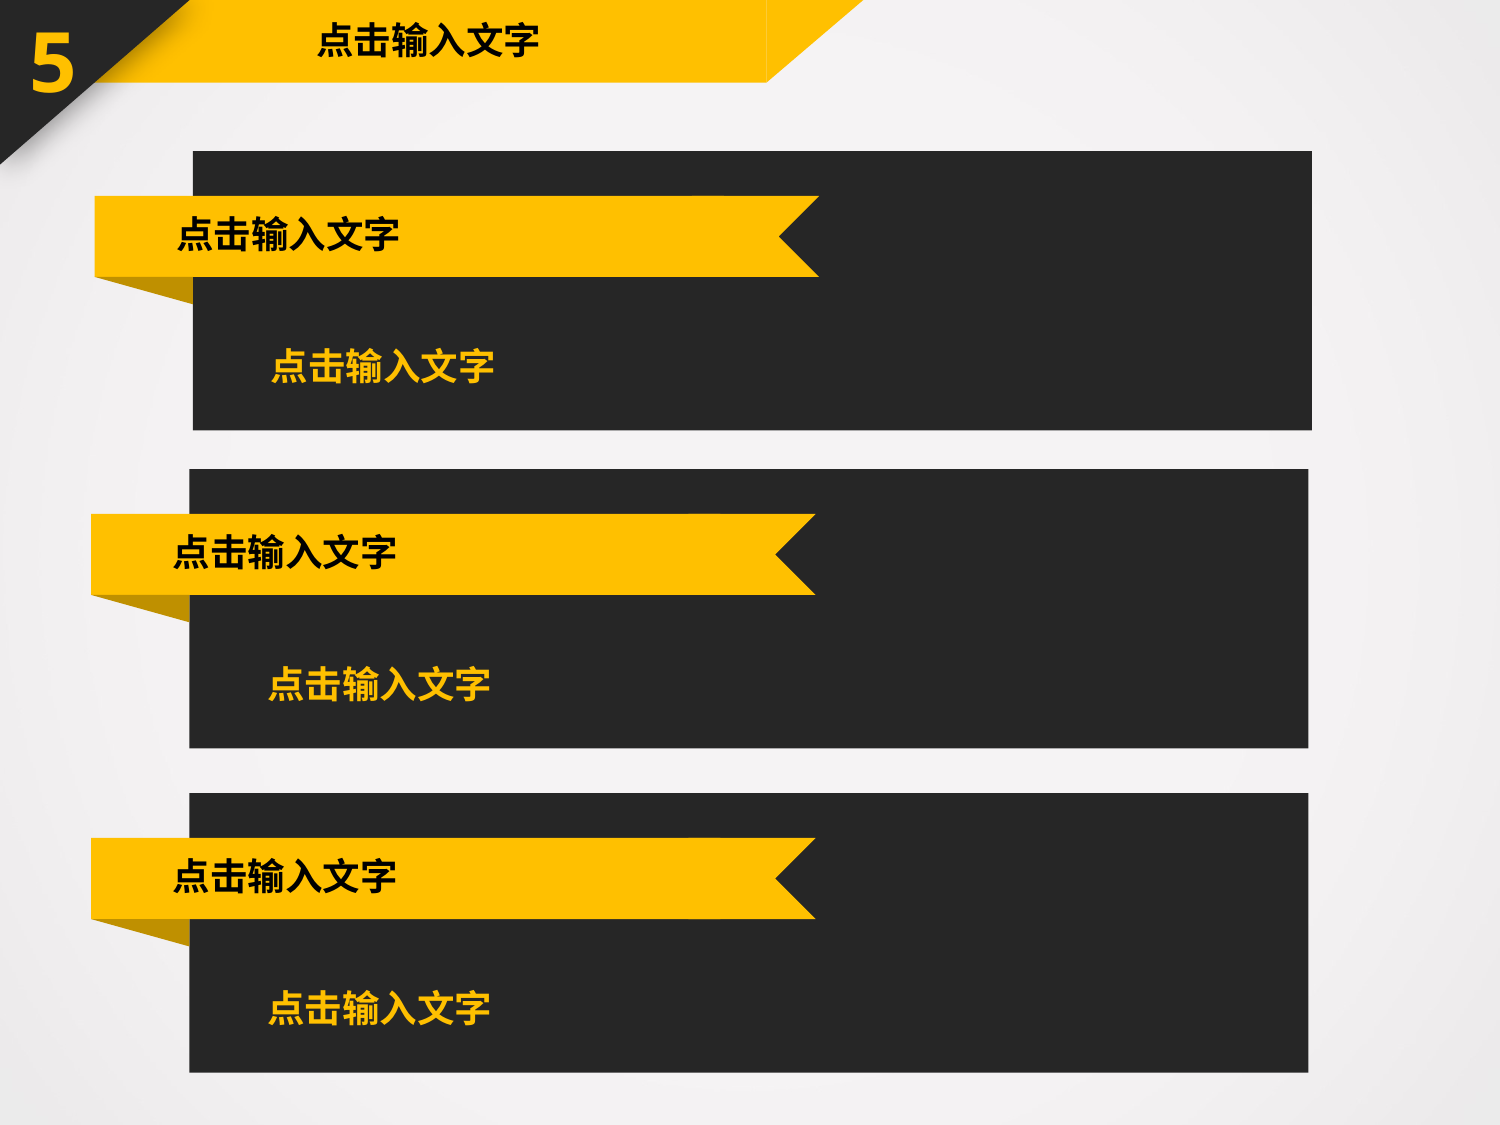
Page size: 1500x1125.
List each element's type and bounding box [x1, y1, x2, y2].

text_box [0, 0, 190, 165]
text_box [94, 151, 1312, 431]
picture [0, 0, 1500, 1125]
text_box [190, 0, 867, 83]
text_box [91, 793, 1309, 1073]
text_box [91, 469, 1309, 749]
